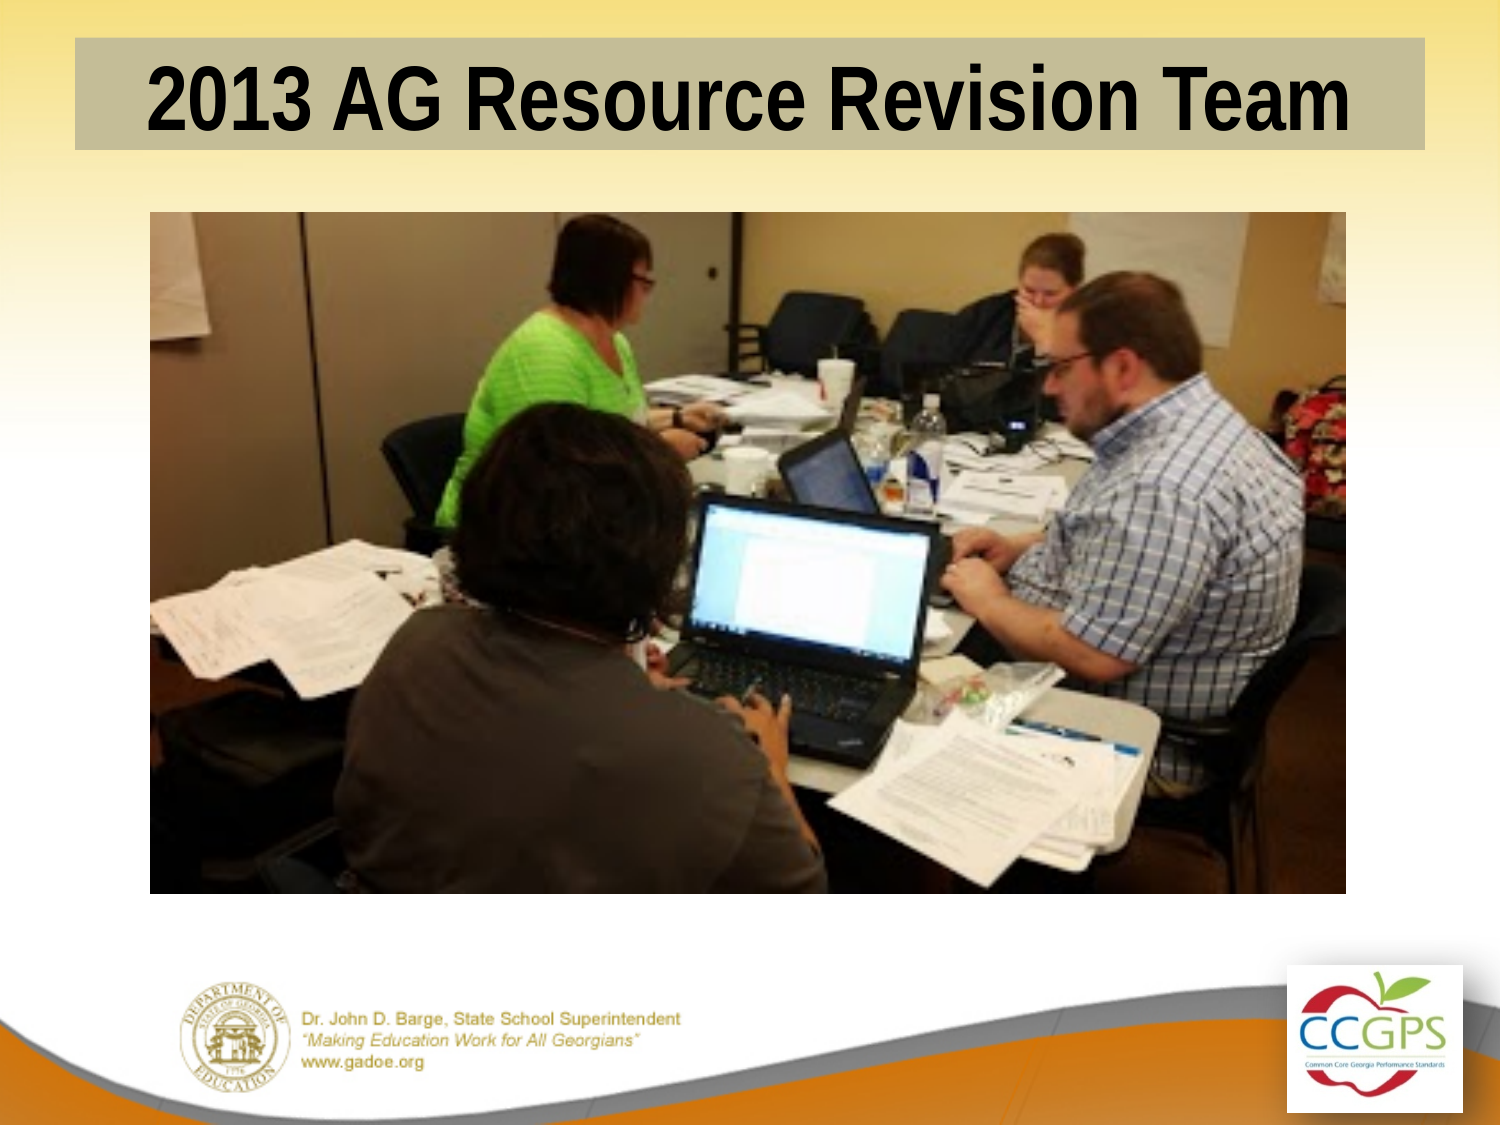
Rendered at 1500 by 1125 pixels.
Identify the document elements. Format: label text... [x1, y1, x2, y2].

title 2013 AG Resource Revision Team [74, 37, 1426, 151]
picture [0, 0, 1500, 1125]
